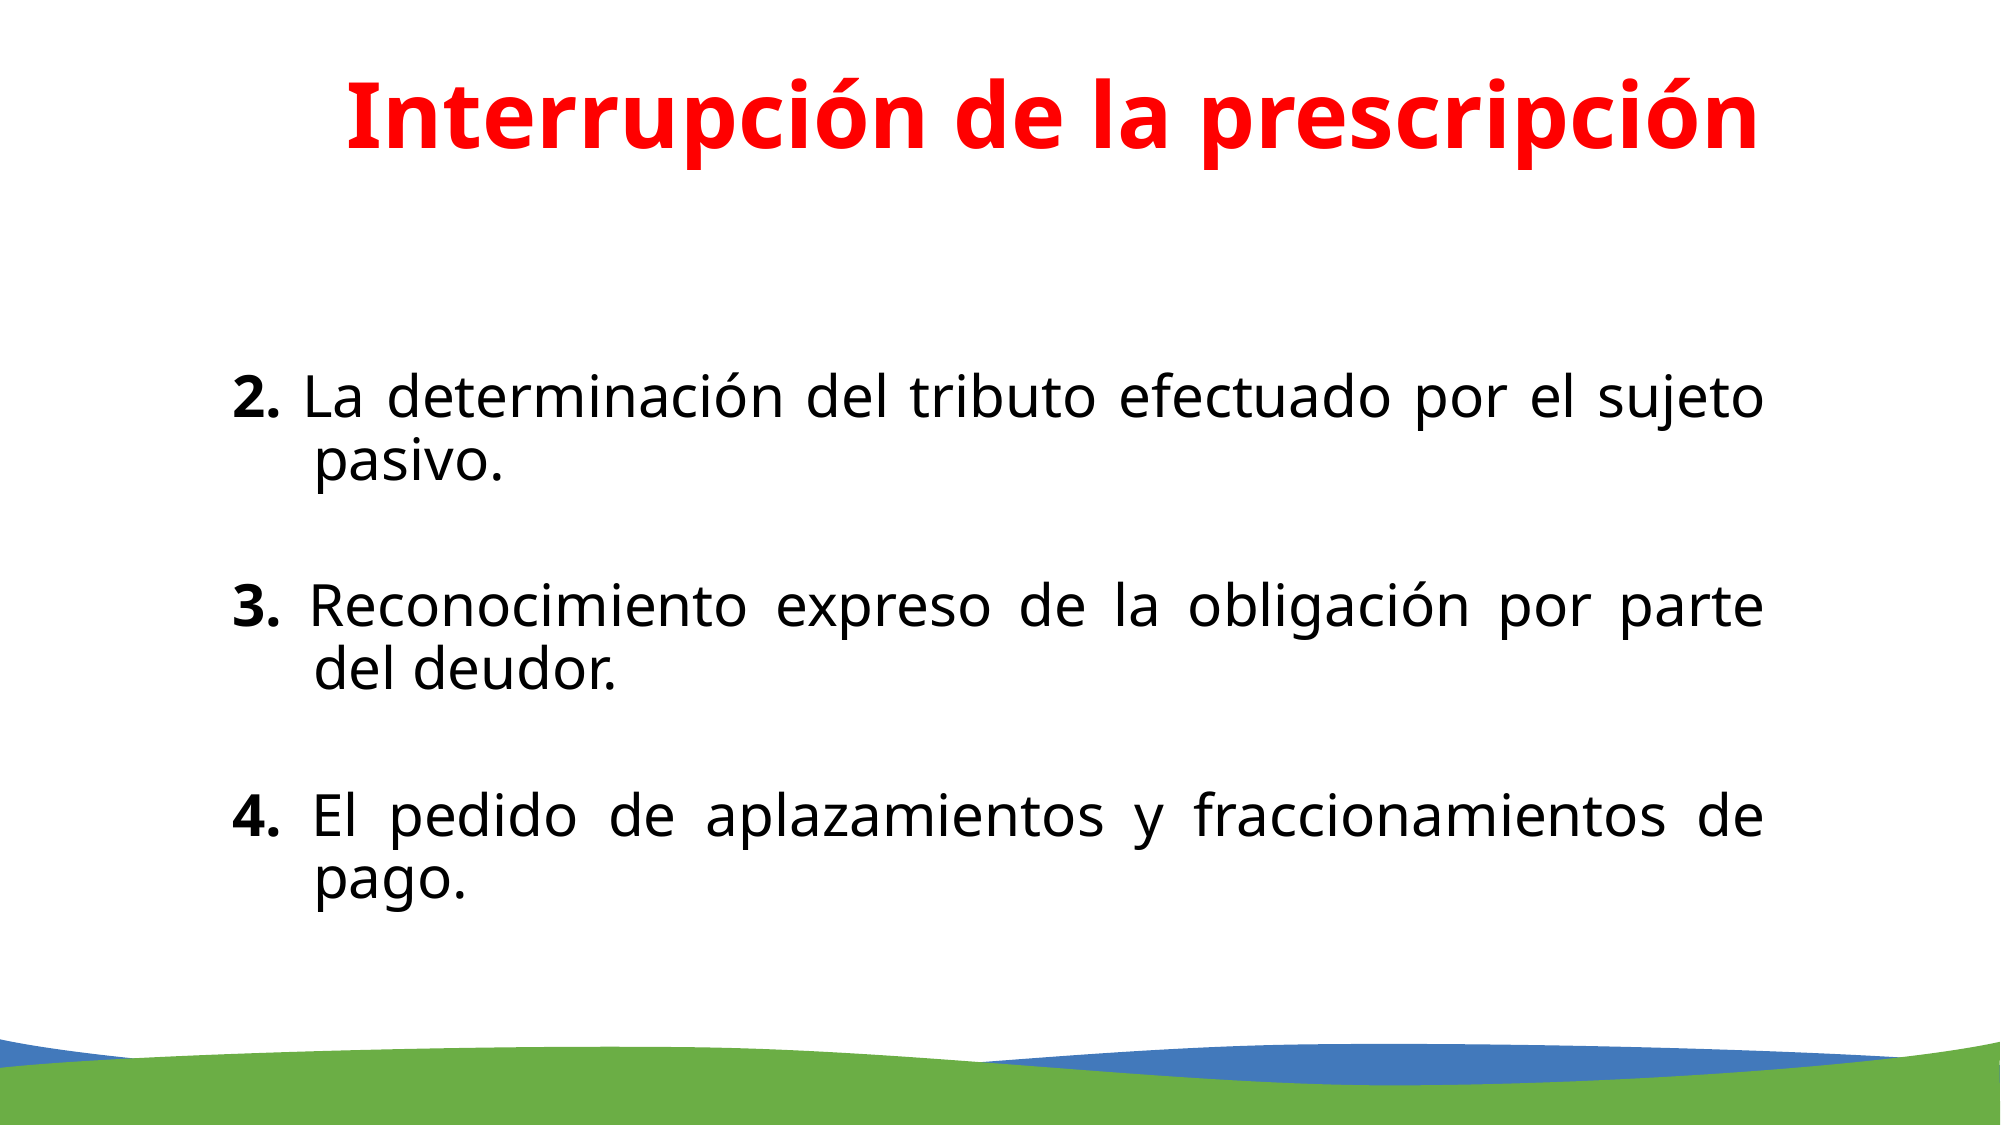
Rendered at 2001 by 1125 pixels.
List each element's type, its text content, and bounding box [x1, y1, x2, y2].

title Interrupción de la prescripción [331, 59, 1863, 178]
text_box 2. La determinación del tributo efectuado por el sujeto pasivo. 3. Reconocimiento expreso de la obligación por parte del deudor. 4. El pedido de aplazamientos y fraccionamientos de pago. [142, 215, 1781, 977]
